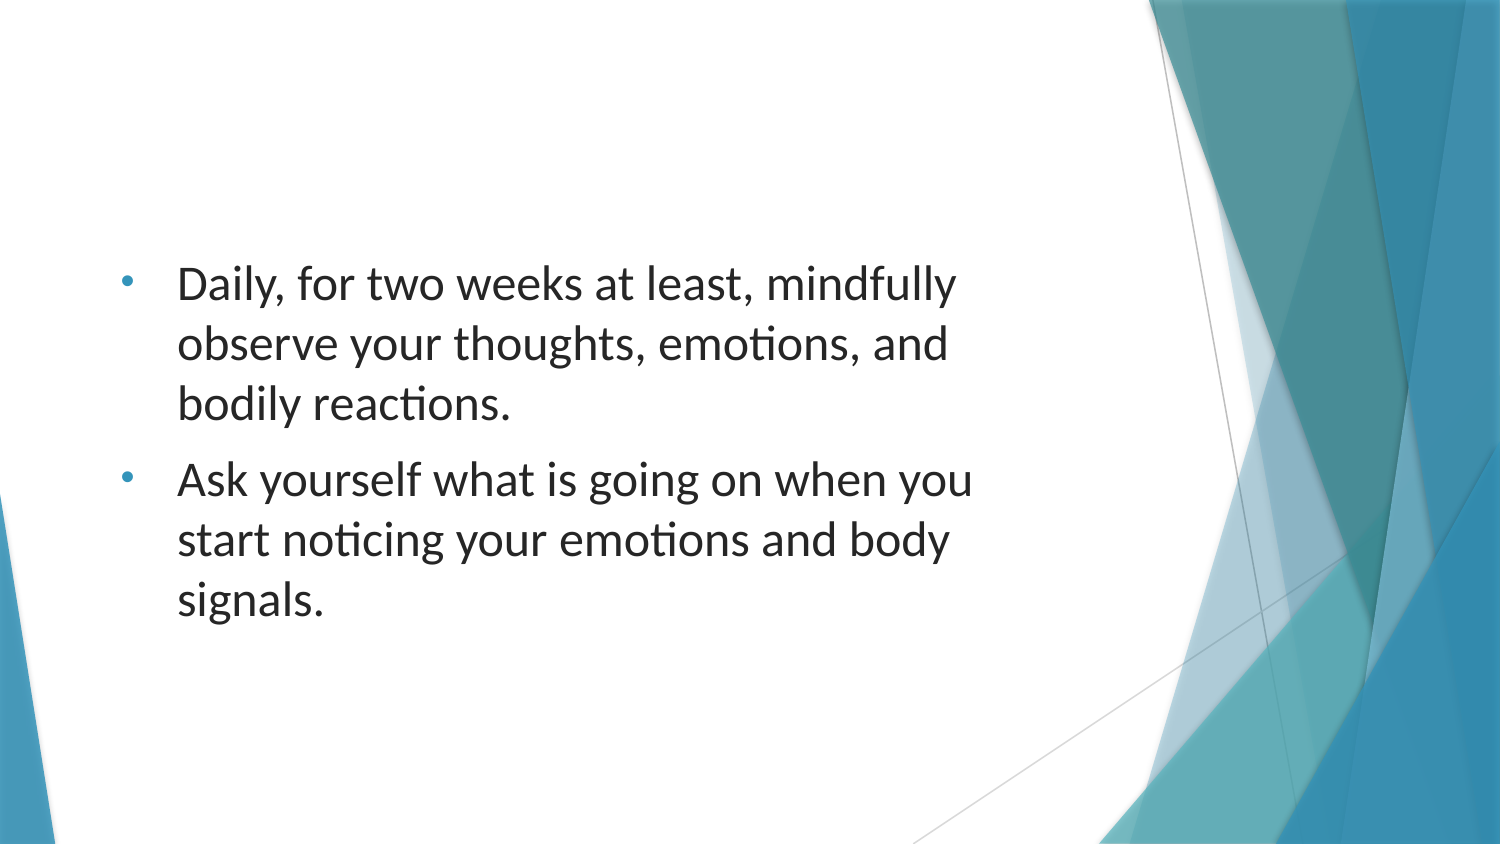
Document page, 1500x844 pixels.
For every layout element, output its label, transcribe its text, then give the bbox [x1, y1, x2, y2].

text_box Daily, for two weeks at least, mindfully observe your thoughts, emotions, and bodily reactions. Ask yourself what is going on when you start noticing your emotions and body signals. [105, 243, 1058, 670]
